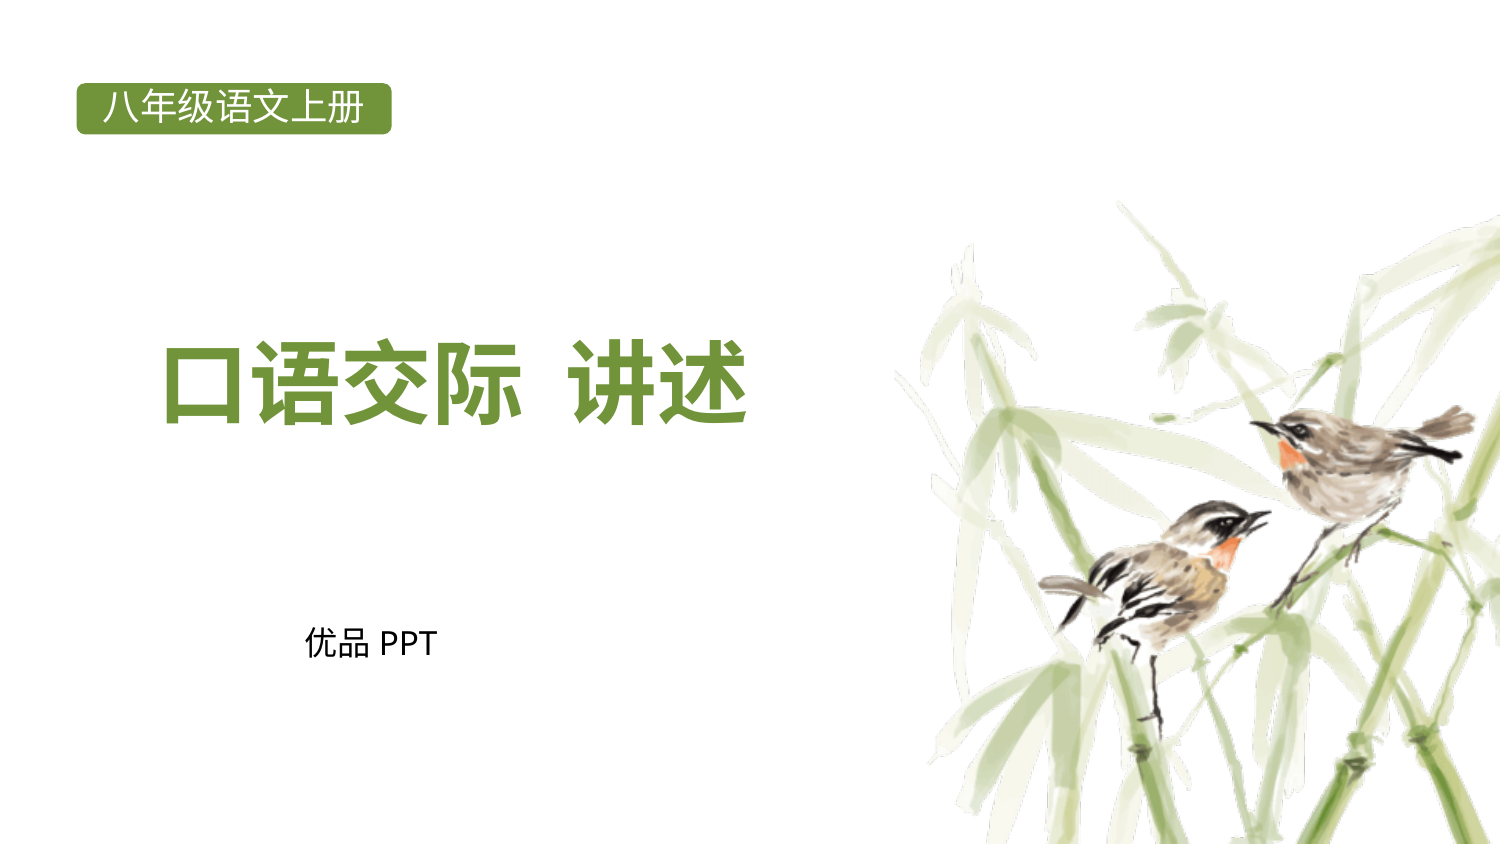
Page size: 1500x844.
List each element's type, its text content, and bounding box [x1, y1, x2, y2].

text_box 优品PPT [289, 610, 565, 670]
title 口语交际 讲述 [146, 249, 813, 444]
picture [894, 125, 1500, 844]
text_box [76, 75, 392, 136]
